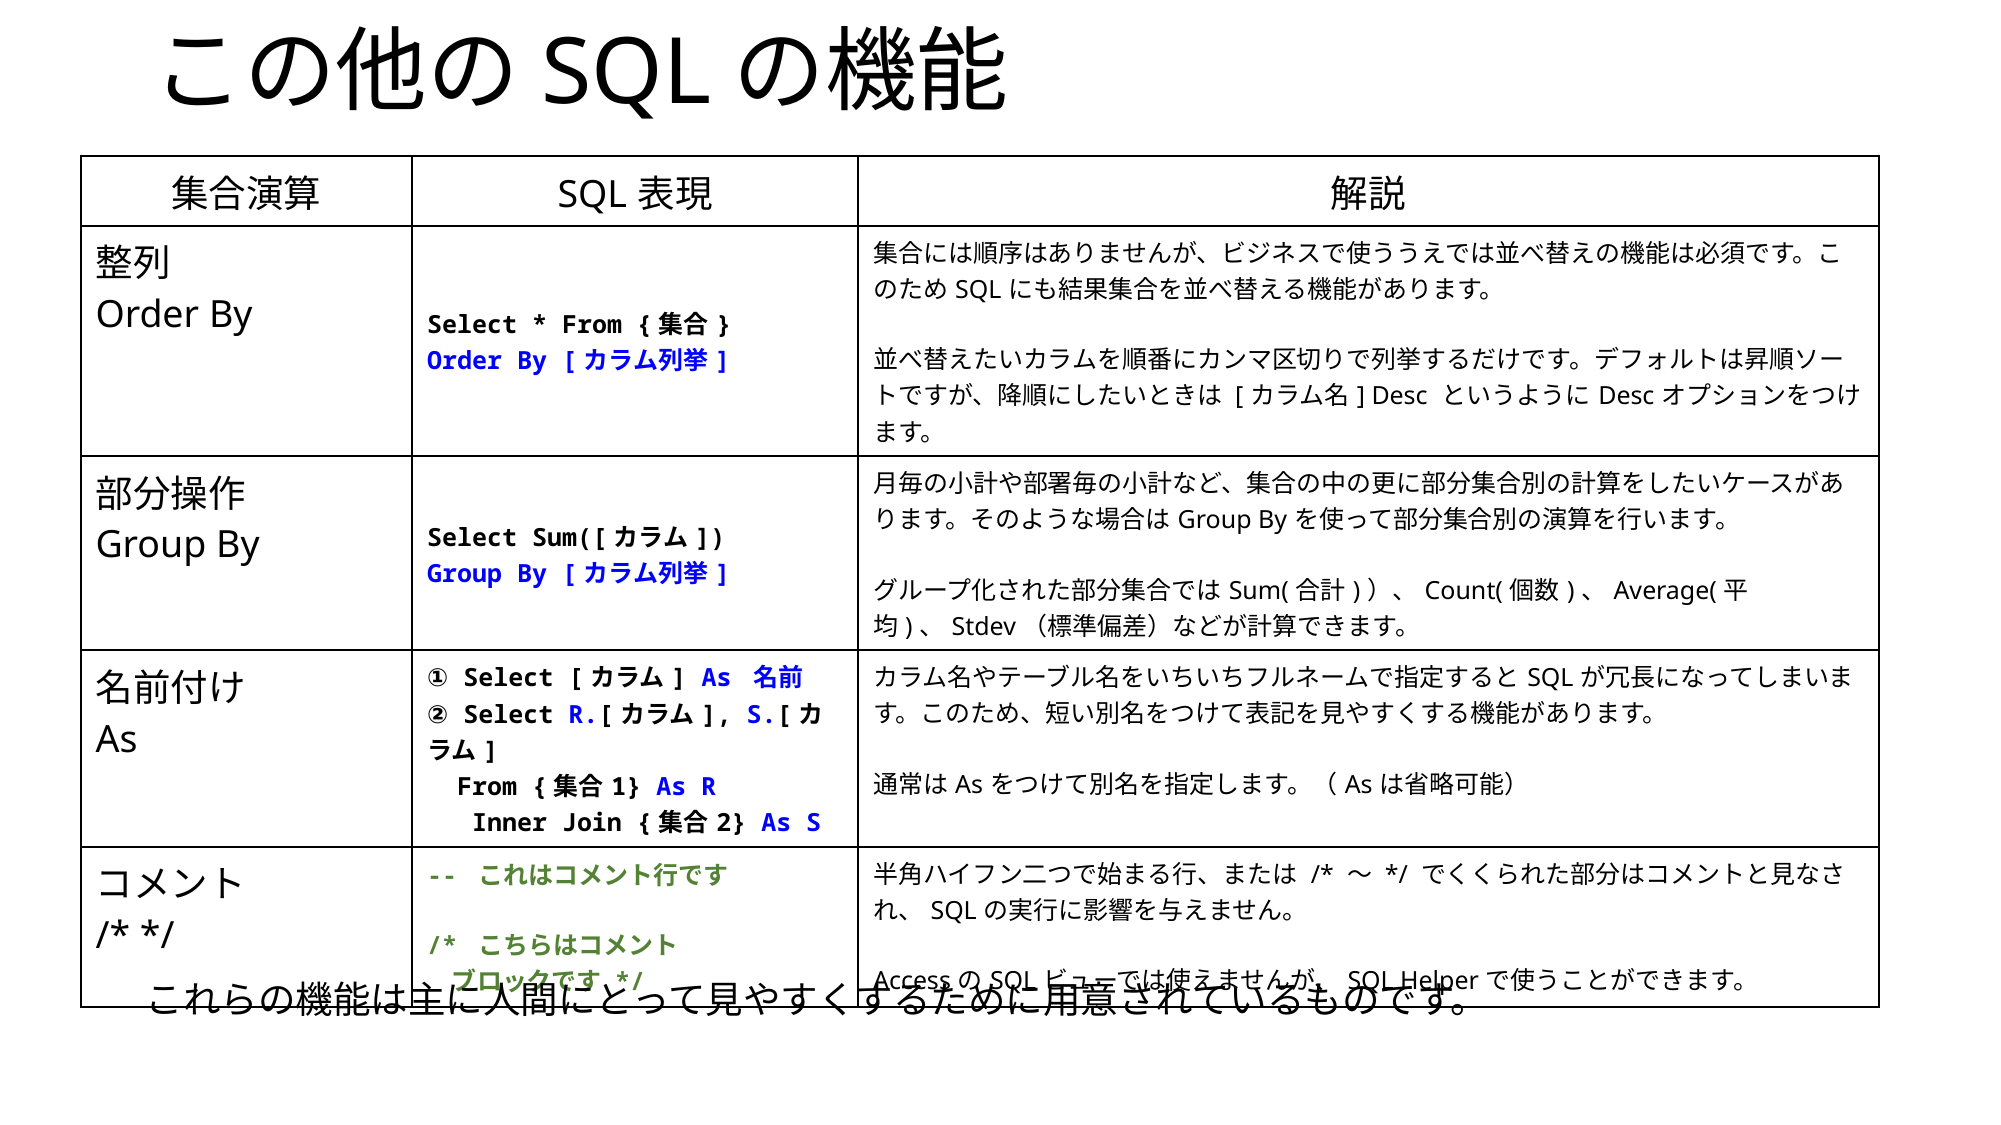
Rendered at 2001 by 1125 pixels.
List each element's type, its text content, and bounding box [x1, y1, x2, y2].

table_header 解説 [859, 157, 1878, 225]
table_header 集合演算 [82, 157, 411, 225]
table_cell 名前付け As [82, 651, 411, 846]
table_cell 部分操作 Group By [82, 457, 411, 649]
table_cell 半角ハイフン二つで始まる行、または /* ～ */ でくくられた部分はコメントと見なされ、SQLの実行に影響を与えません。 AccessのSQLビューでは使えませんが、SQL Helperで使うことができます。 [859, 848, 1878, 1006]
table_cell Select Sum([カラム]) Group By [カラム列挙] [413, 457, 857, 649]
table_cell カラム名やテーブル名をいちいちフルネームで指定するとSQLが冗長になってしまいます。このため、短い別名をつけて表記を見やすくする機能があります。 通常はAsをつけて別名を指定します。（Asは省略可能） [859, 651, 1878, 846]
table_cell Select * From {集合} Order By [カラム列挙] [413, 227, 857, 455]
table_cell 集合には順序はありませんが、ビジネスで使ううえでは並べ替えの機能は必須です。このためSQLにも結果集合を並べ替える機能があります。 並べ替えたいカラムを順番にカンマ区切りで列挙するだけです。デフォルトは昇順ソートですが、降順にしたいときは [カラム名] Desc というようにDescオプションをつけます。 [859, 227, 1878, 455]
title この他のSQLの機能 [137, 4, 1863, 144]
table_cell ① Select [カラム] As 名前 ② Select R.[カラム], S.[カラム] From {集合1} As R Inner Join {集合2} As S [413, 651, 857, 846]
table_cell -- これはコメント行です /* こちらはコメント ブロックです */ [413, 848, 857, 968]
text_box これらの機能は主に人間にとって見やすくするために用意されているものです。 [131, 968, 1504, 1029]
table_cell 整列 Order By [82, 227, 411, 455]
table_cell コメント /* */ [82, 848, 411, 1006]
table_header SQL表現 [413, 157, 857, 225]
table_cell 月毎の小計や部署毎の小計など、集合の中の更に部分集合別の計算をしたいケースがあります。そのような場合はGroup Byを使って部分集合別の演算を行います。 グループ化された部分集合ではSum(合計)）、Count(個数)、Average(平均)、Stdev（標準偏差）などが計算できます。 [859, 457, 1878, 649]
